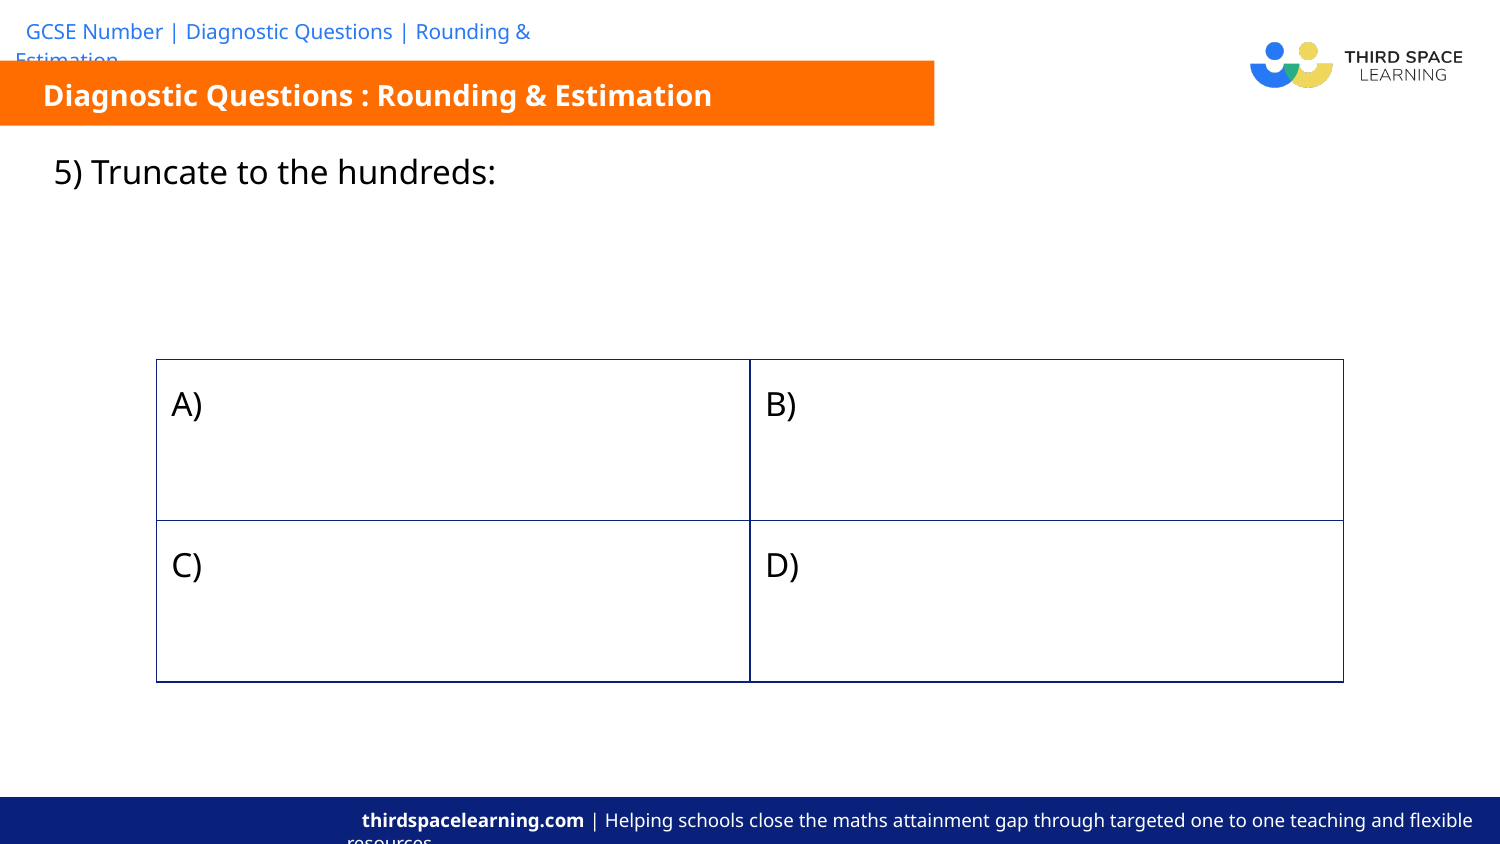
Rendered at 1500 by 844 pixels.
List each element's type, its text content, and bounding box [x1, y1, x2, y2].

picture [1250, 33, 1465, 99]
text_box Diagnostic Questions : Rounding & Estimation [27, 61, 862, 127]
